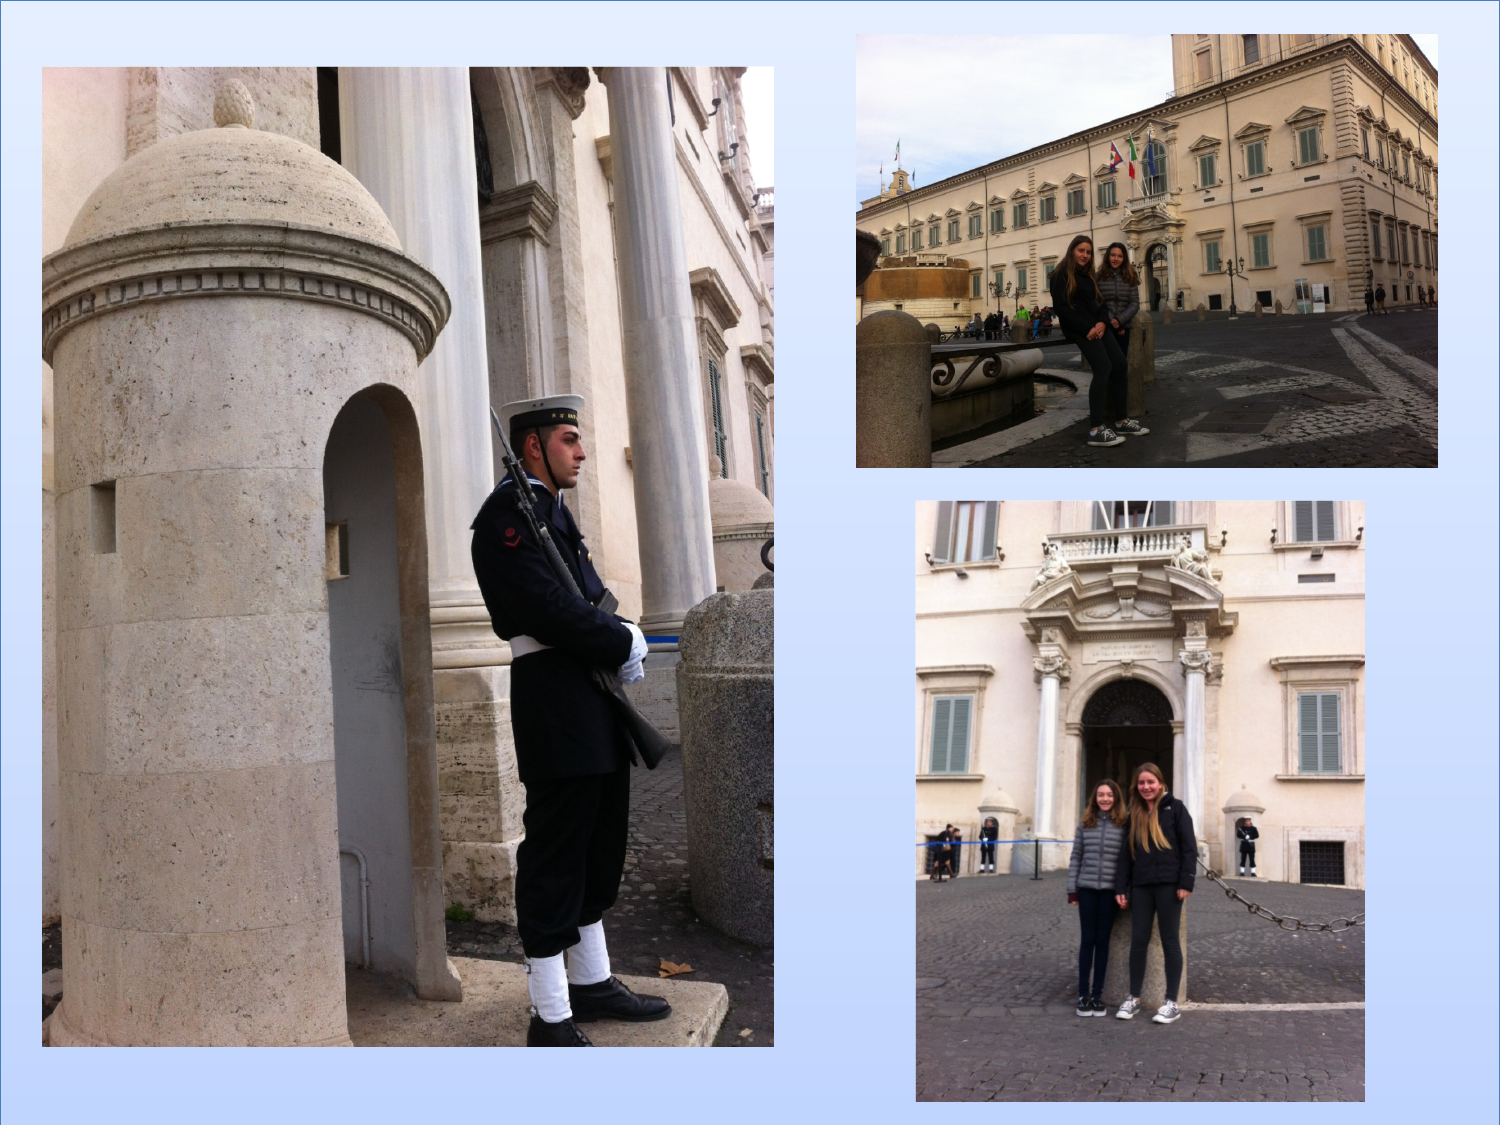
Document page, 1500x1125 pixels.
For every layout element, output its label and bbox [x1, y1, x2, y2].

picture [0, 33, 1441, 1102]
text_box [0, 0, 1500, 1125]
